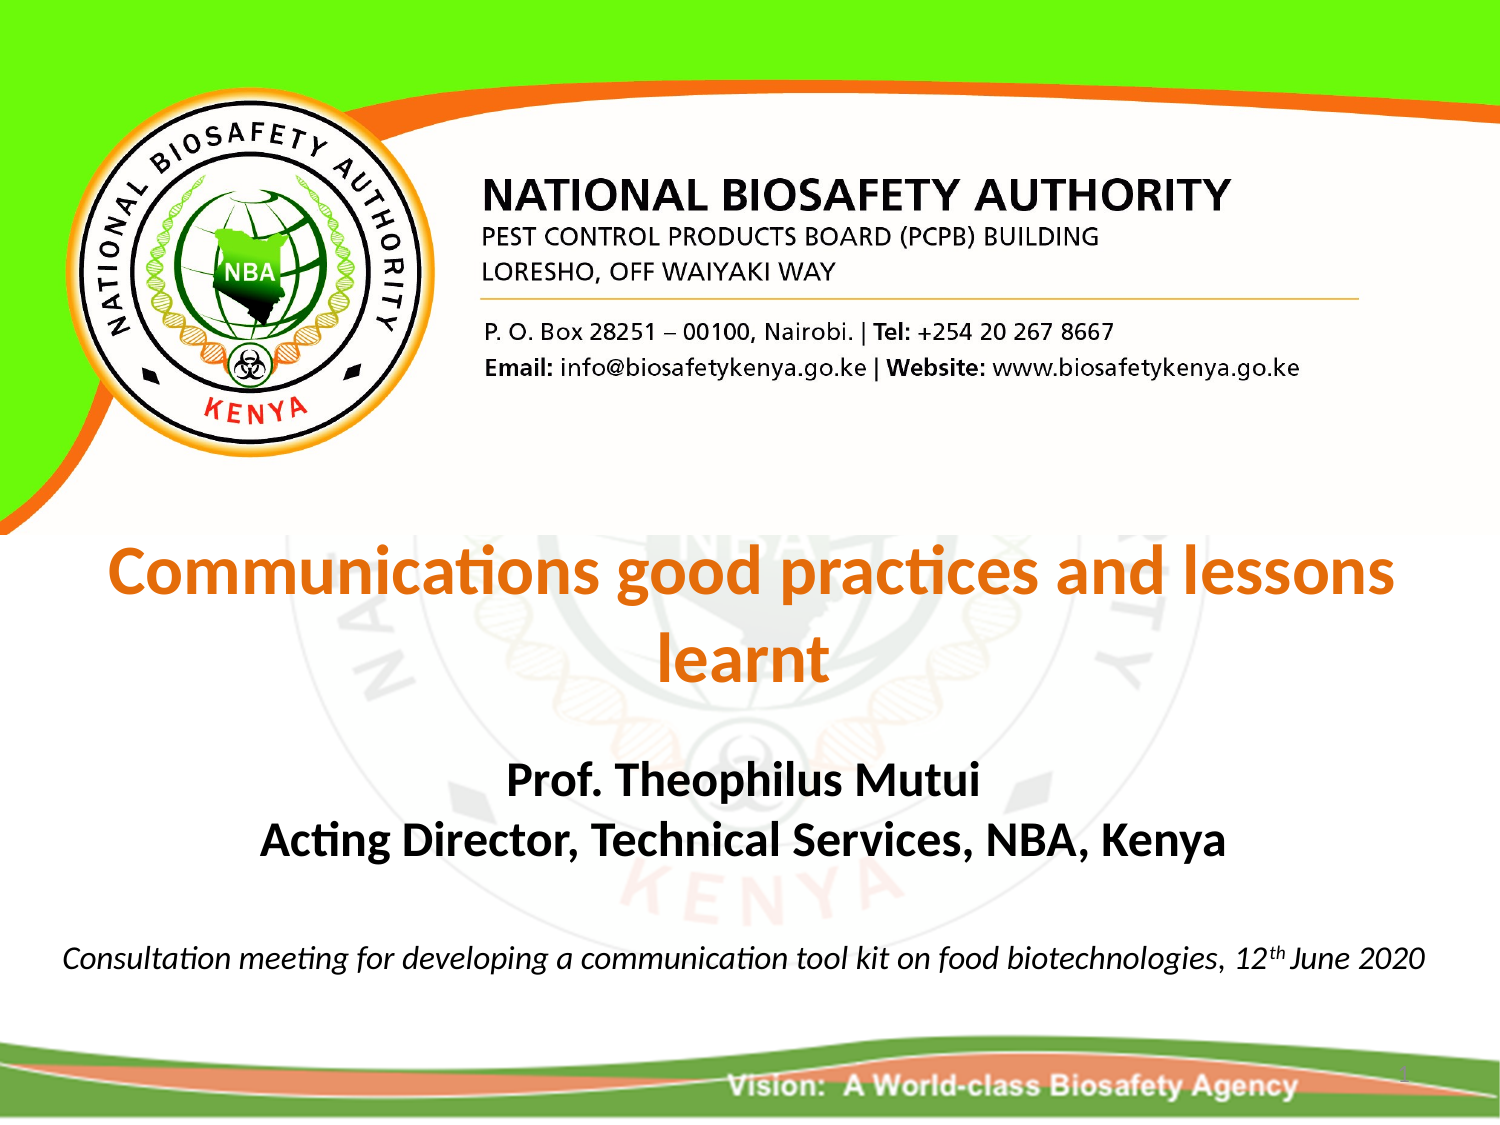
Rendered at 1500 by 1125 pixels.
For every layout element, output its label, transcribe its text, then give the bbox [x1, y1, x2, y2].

picture [0, 984, 1500, 1125]
text_box Communications good practices and lessons learnt Prof. Theophilus Mutui Acting Director, Technical Services, NBA, Kenya Consultation meeting for developing a communication tool kit on food biotechnologies, 12th June 2020 [0, 543, 1494, 984]
slide_number 1 [1074, 1042, 1425, 1103]
picture [0, 0, 1500, 535]
